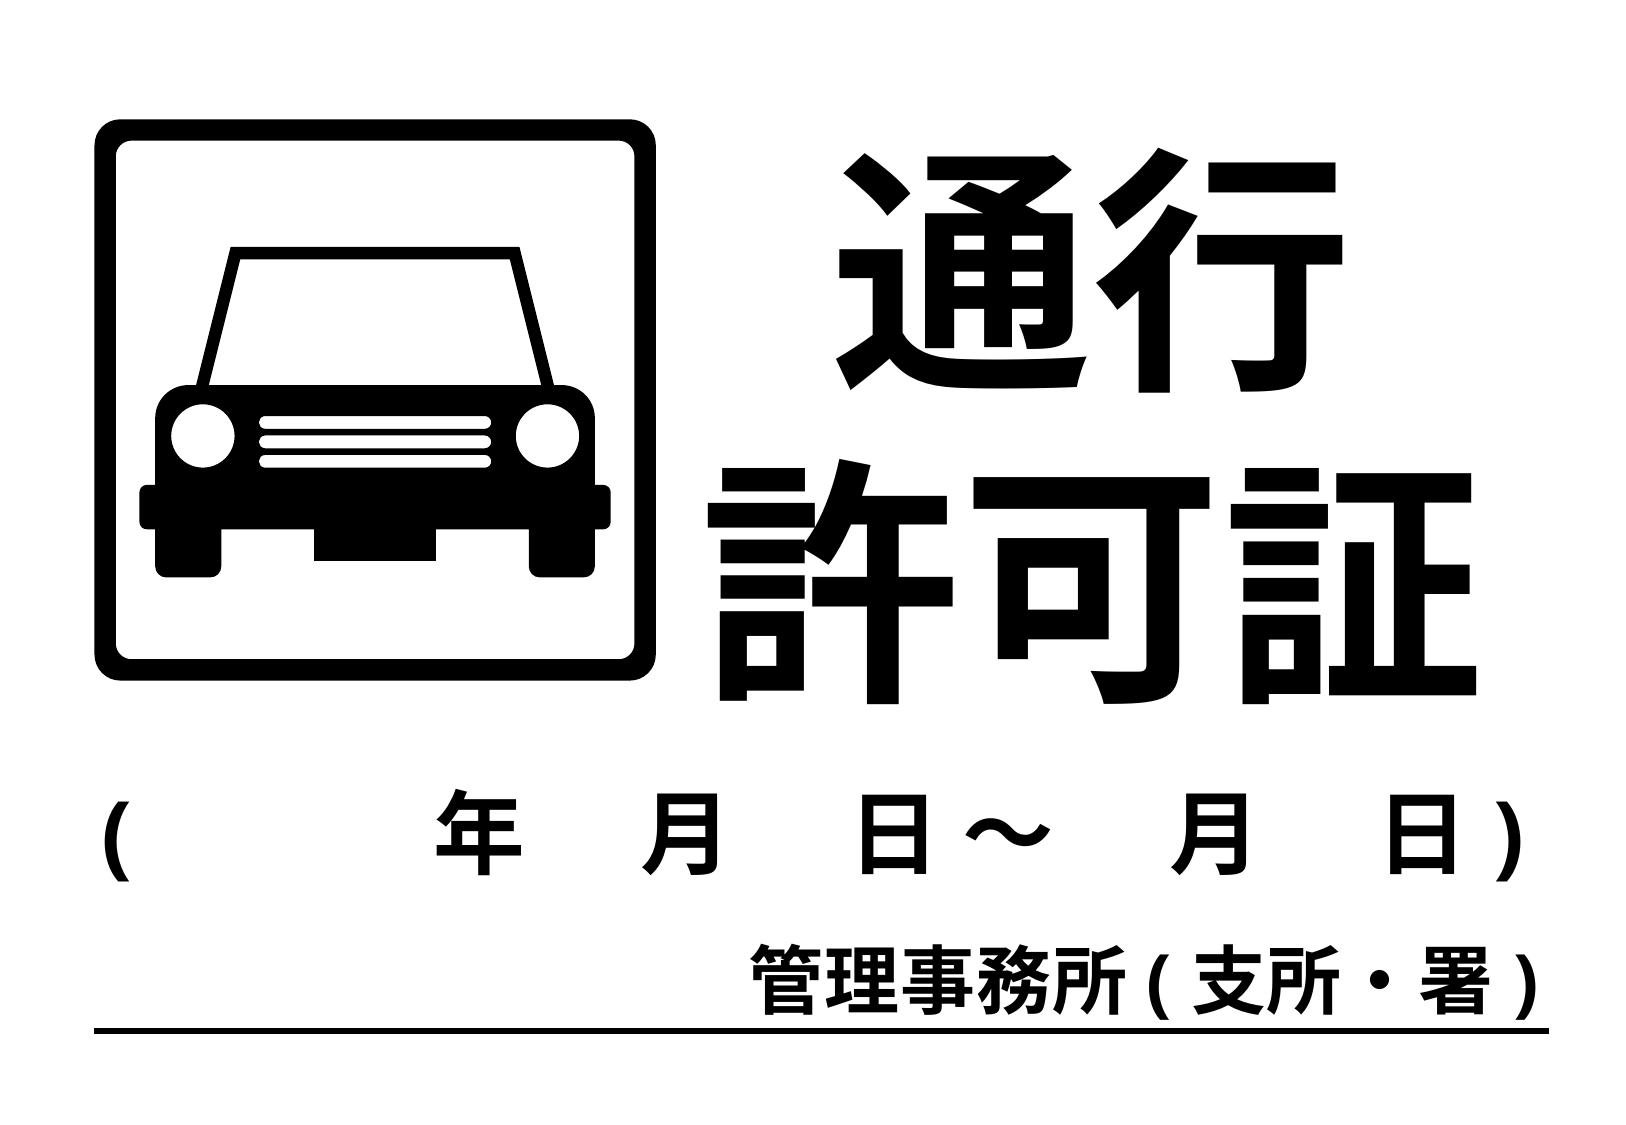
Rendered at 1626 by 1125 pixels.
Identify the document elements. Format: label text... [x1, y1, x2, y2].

text_box 通行 許可証 [576, 101, 1609, 742]
text_box ( 年 月 日 ～ 月 日) [0, 768, 1625, 893]
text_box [94, 119, 657, 681]
text_box 管理事務所(支所・署) [680, 926, 1625, 1032]
